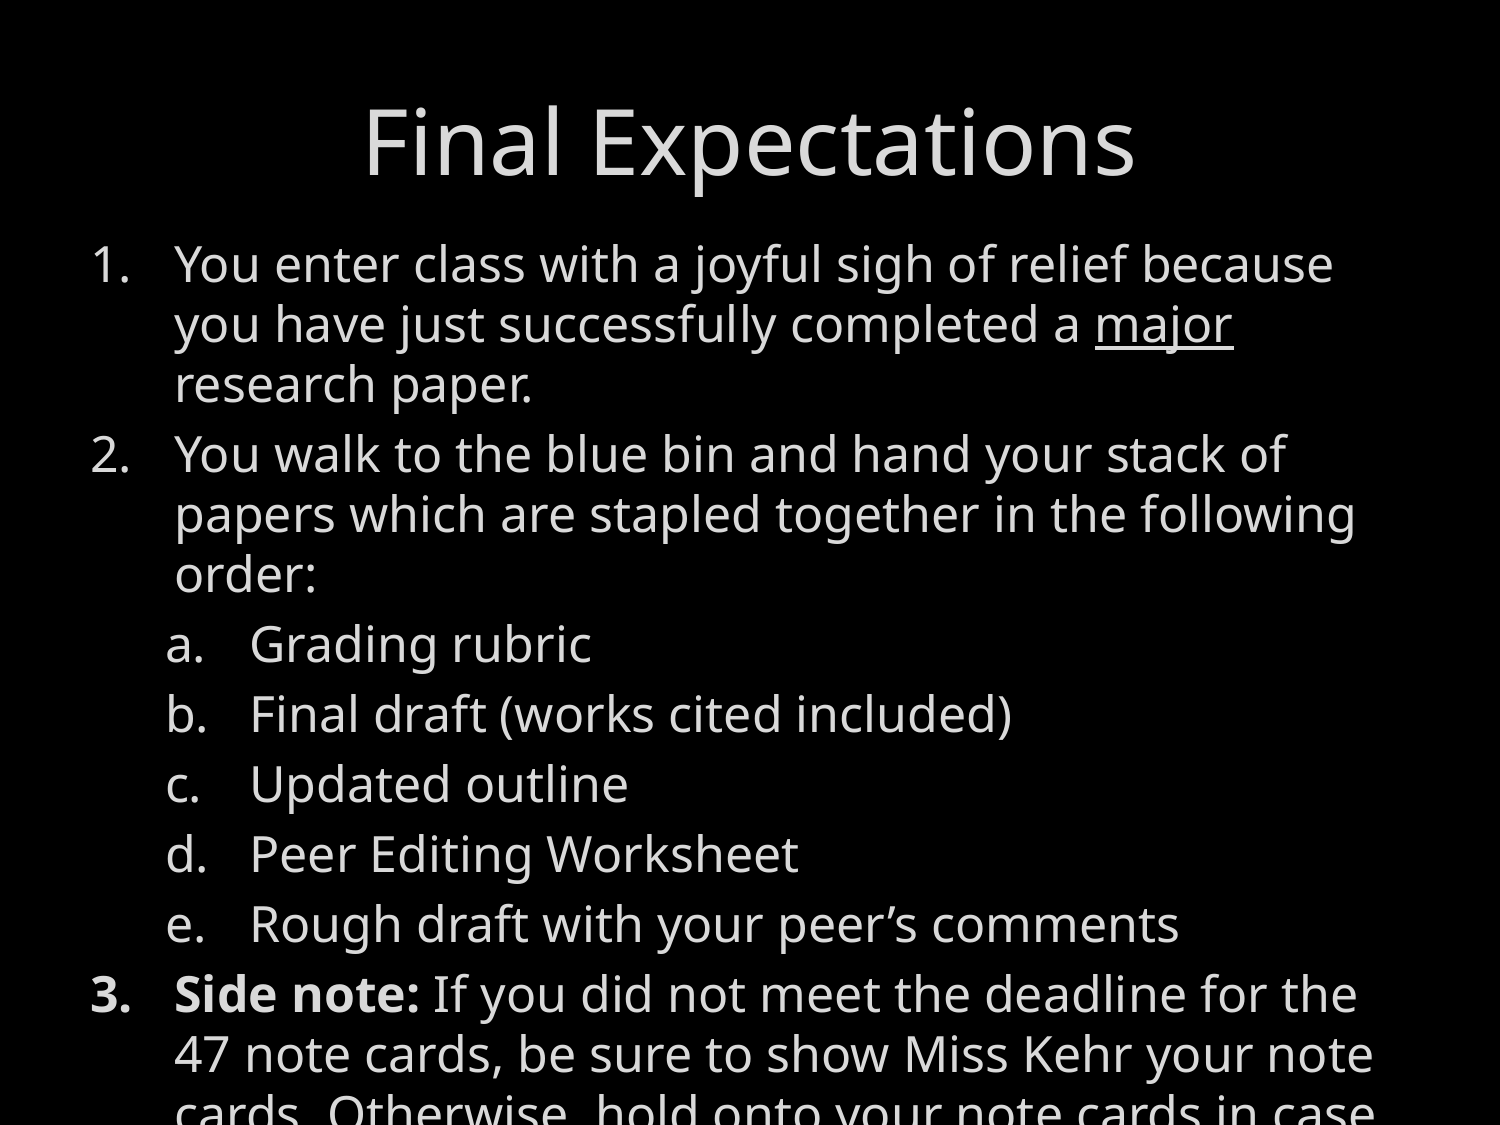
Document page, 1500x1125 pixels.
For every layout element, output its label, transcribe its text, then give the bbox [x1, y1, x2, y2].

title Final Expectations [75, 45, 1425, 224]
list You enter class with a joyful sigh of relief because you have just successfully completed a major research paper. You walk to the blue bin and hand your stack of papers which are stapled together in the following order: Grading rubric Final draft (works cited included) Updated outline Peer Editing Worksheet Rough draft with your peer’s comments Side note: If you did not meet the deadline for the 47 note cards, be sure to show Miss Kehr your note cards. Otherwise, hold onto your note cards in case of suspicions of plagiarism. [75, 224, 1425, 1005]
